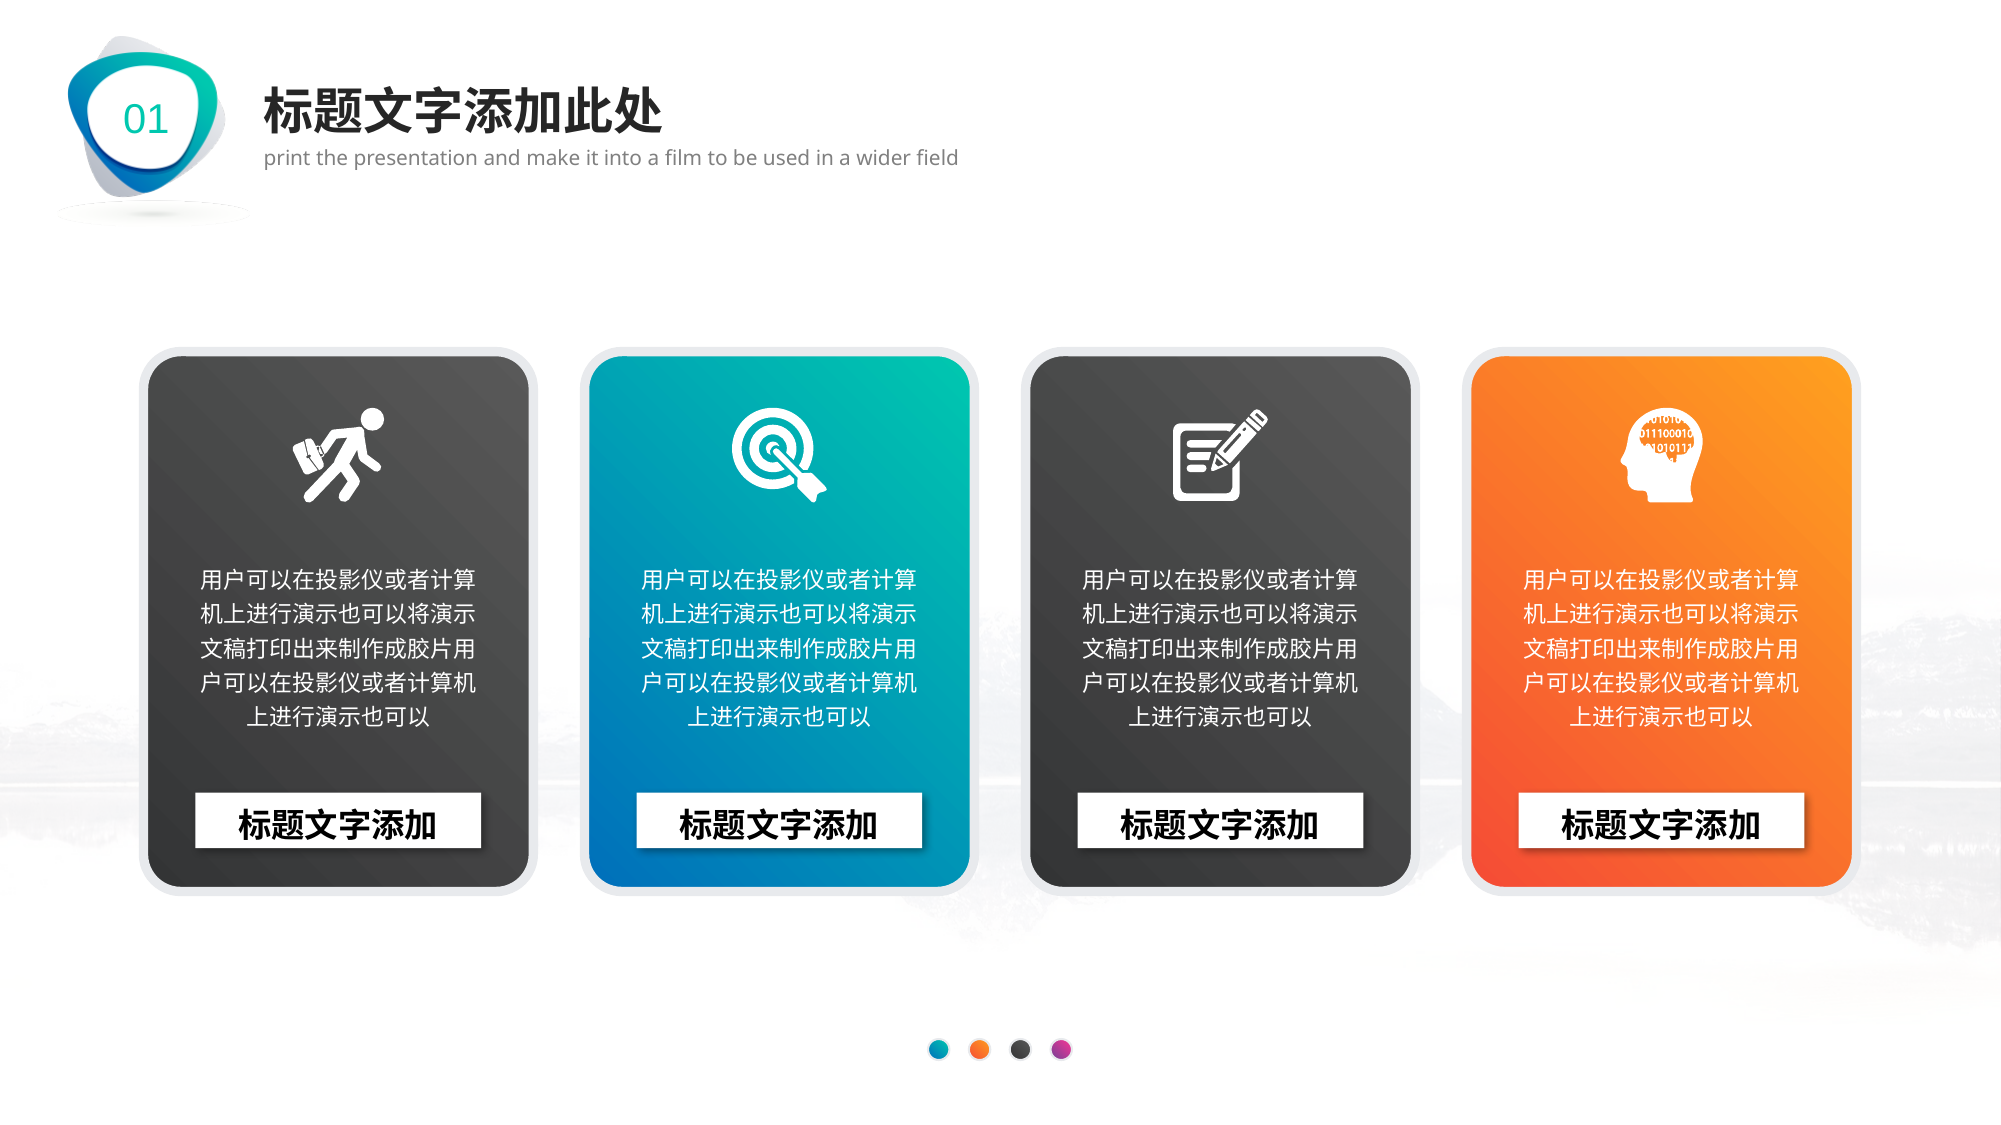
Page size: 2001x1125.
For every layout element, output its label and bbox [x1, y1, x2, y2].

text_box [56, 36, 1051, 227]
text_box [584, 351, 975, 892]
text_box [1025, 351, 1416, 892]
text_box [1466, 351, 1857, 892]
text_box [143, 351, 534, 892]
text_box [927, 1038, 1073, 1061]
